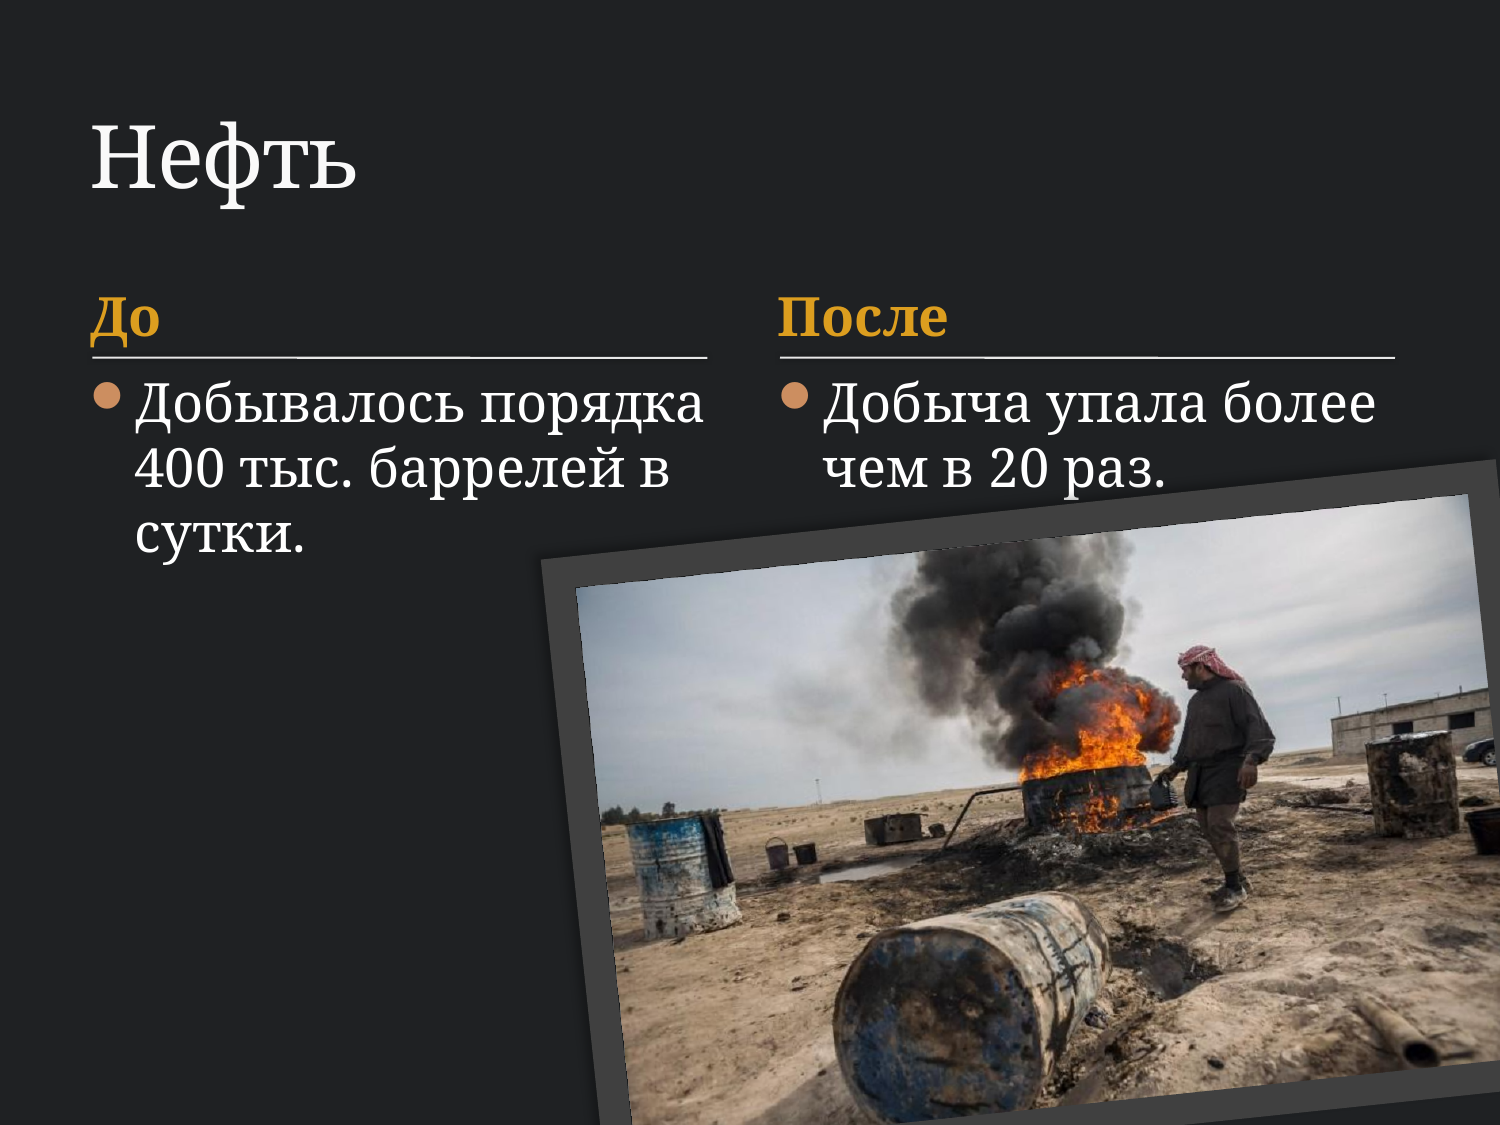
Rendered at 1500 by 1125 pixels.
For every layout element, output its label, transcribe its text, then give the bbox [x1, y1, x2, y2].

list До [73, 228, 740, 357]
list После [760, 228, 1427, 357]
list Добыча упала более чем в 20 раз. [762, 361, 1426, 524]
title Нефть [74, 25, 1425, 213]
list Добывалось порядка 400 тыс. баррелей в сутки. [75, 361, 738, 1004]
picture [577, 495, 1500, 1125]
